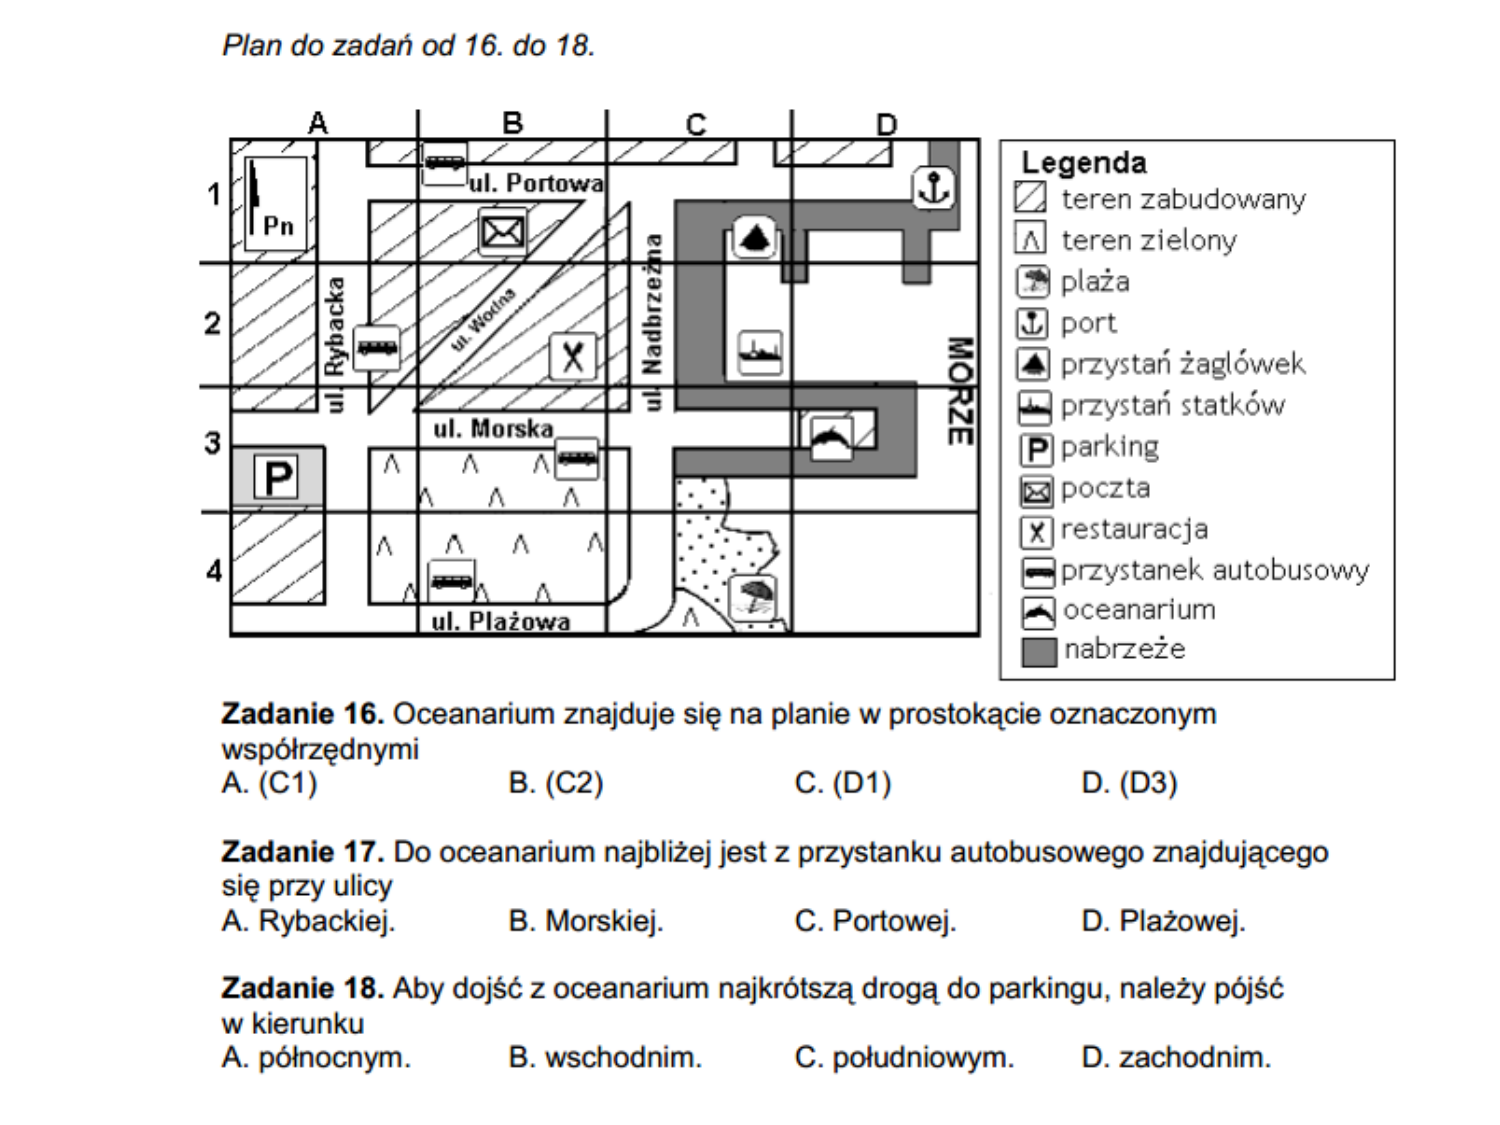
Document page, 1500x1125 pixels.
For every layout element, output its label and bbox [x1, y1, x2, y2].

picture [182, 11, 1411, 1118]
